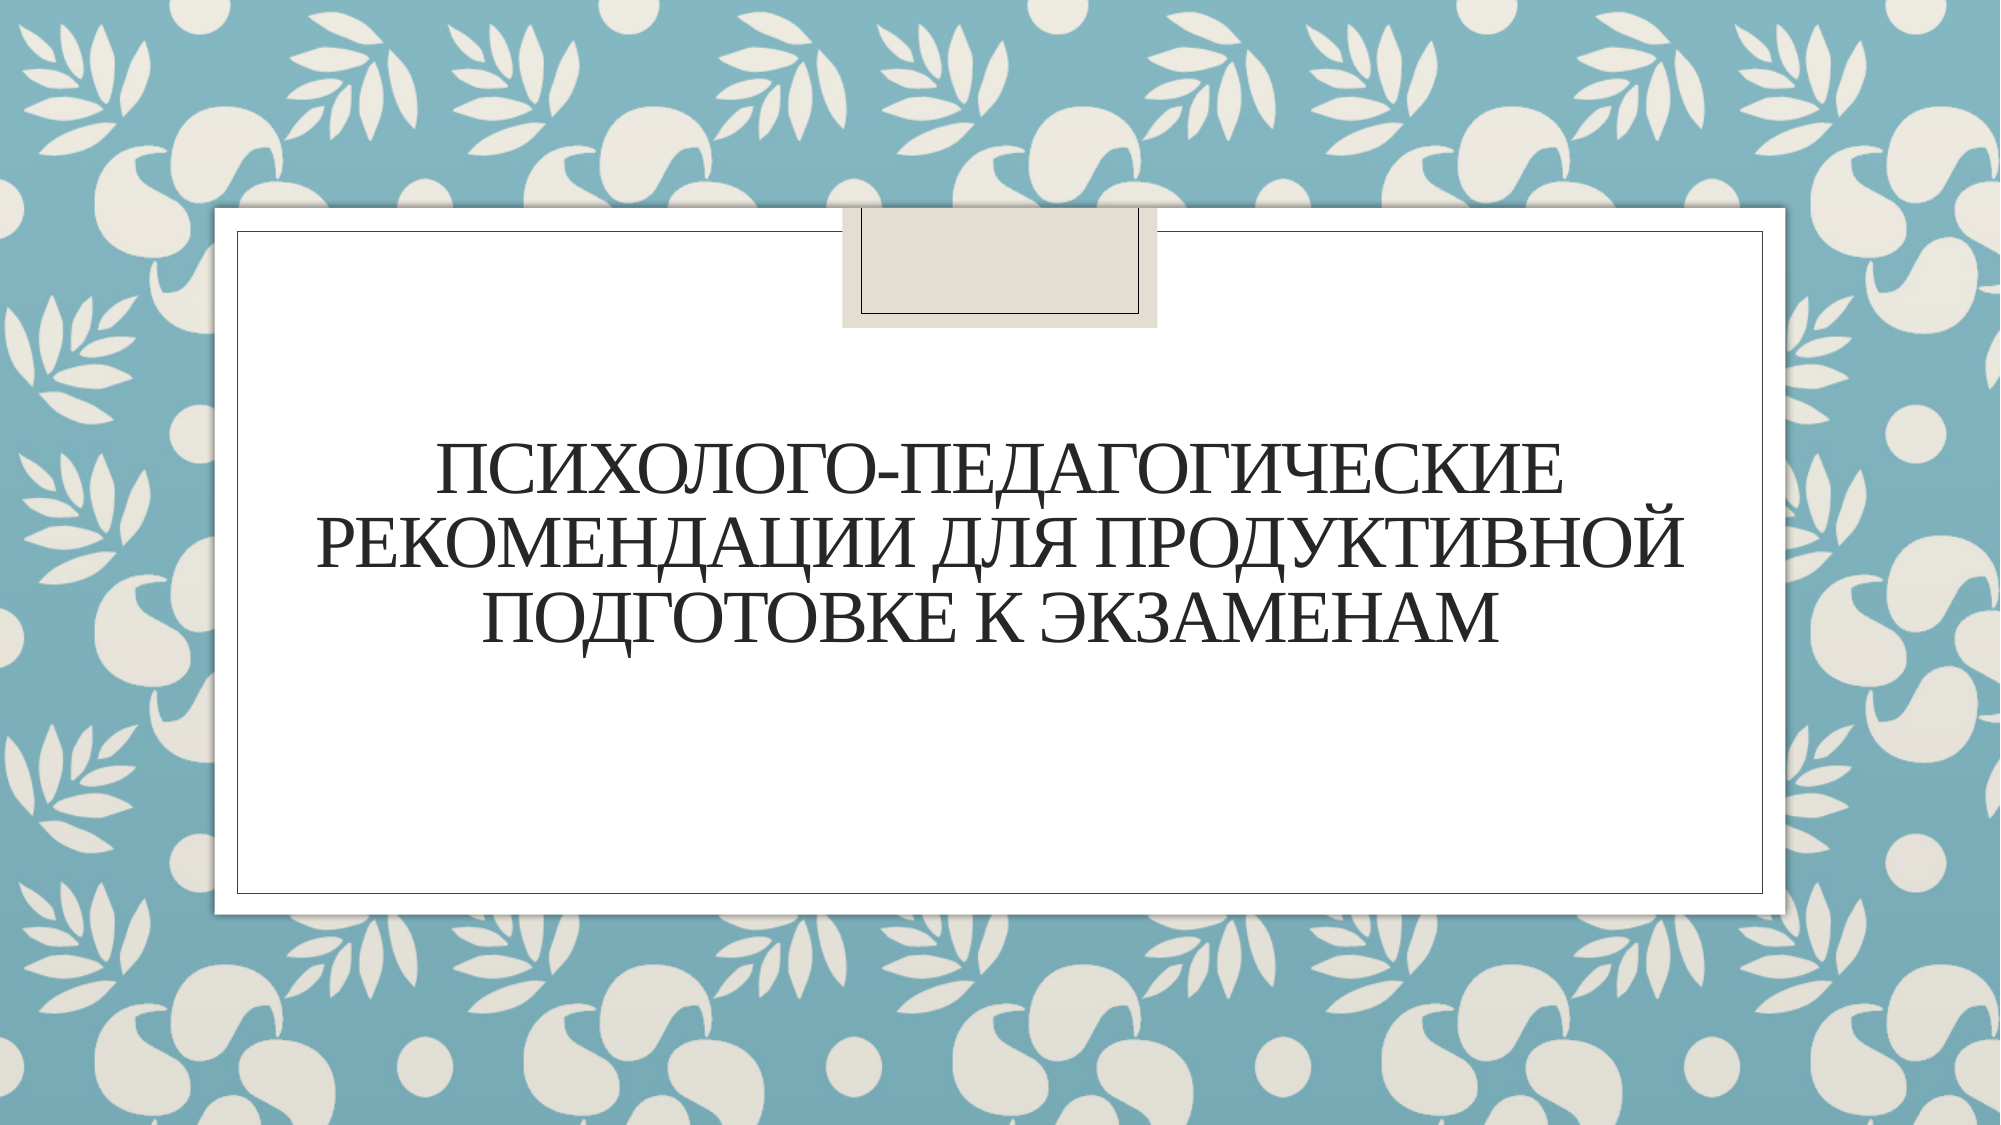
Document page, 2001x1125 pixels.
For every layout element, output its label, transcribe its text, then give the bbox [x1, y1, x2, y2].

title Психолого-педагогические рекомендации для продуктивной подготовке к экзаменам [256, 356, 1744, 735]
